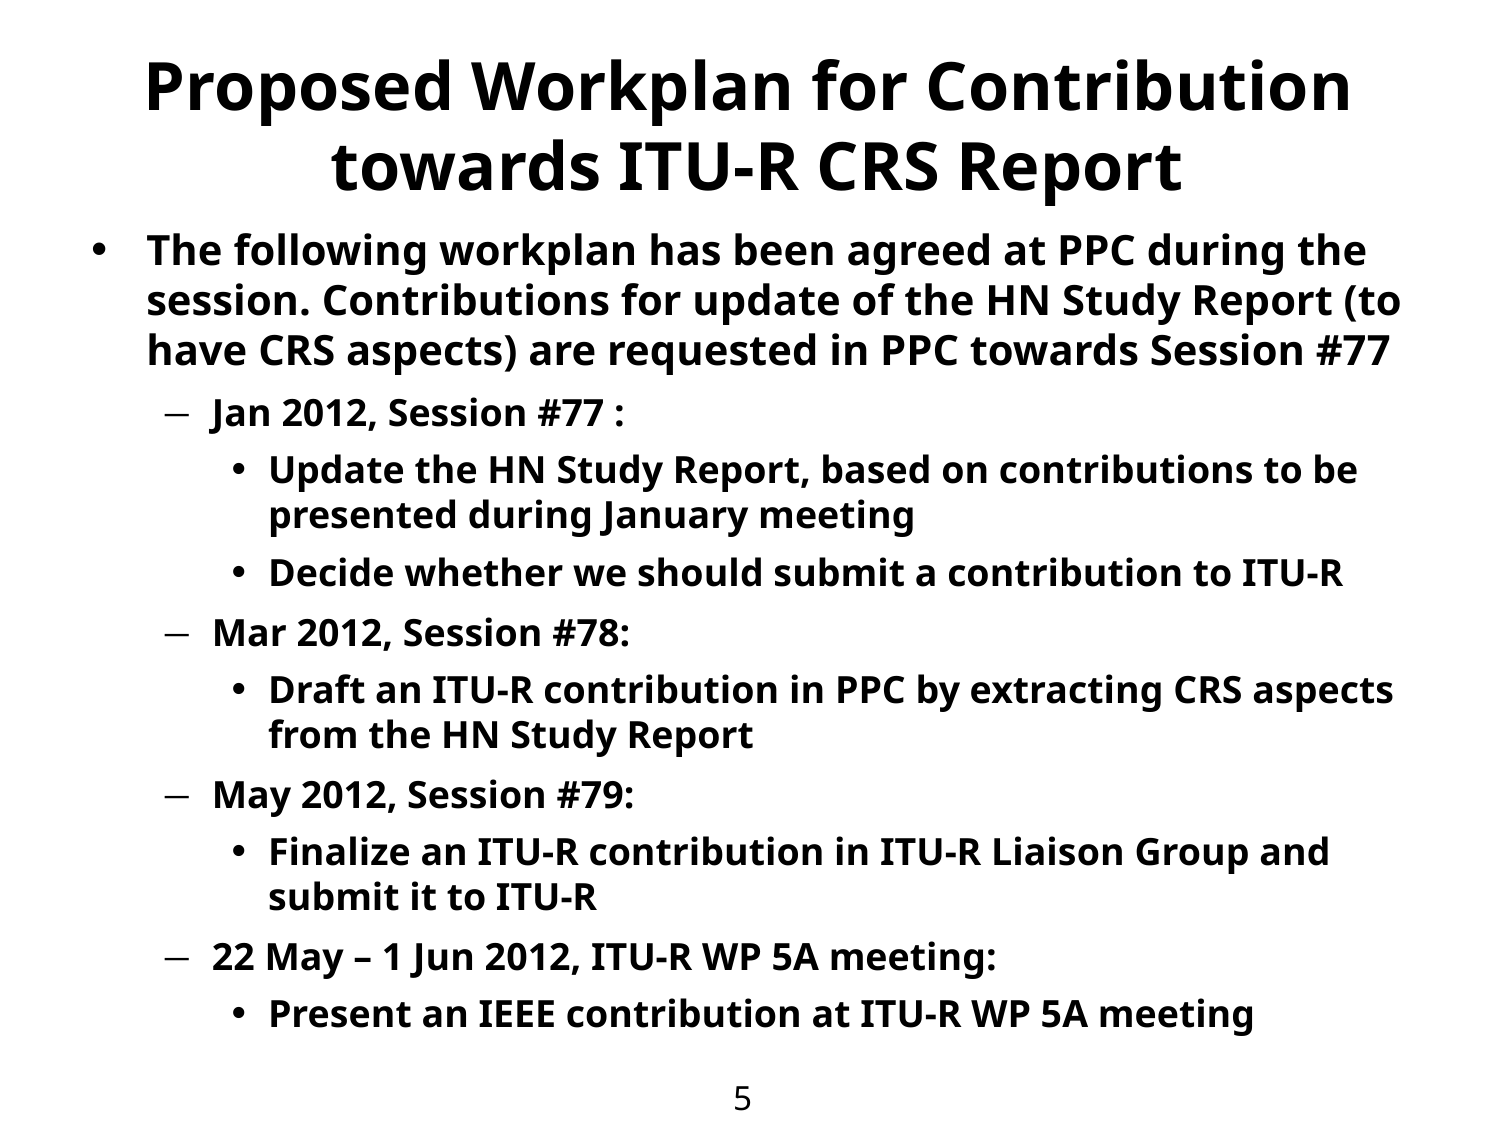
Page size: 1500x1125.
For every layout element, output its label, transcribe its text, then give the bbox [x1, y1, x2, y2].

title Proposed Workplan for Contribution towards ITU-R CRS Report [75, 36, 1425, 149]
list The following workplan has been agreed at PPC during the session. Contributions for update of the HN Study Report (to have CRS aspects) are requested in PPC towards Session #77 Jan 2012, Session #77 : Update the HN Study Report, based on contributions to be presented during January meeting Decide whether we should submit a contribution to ITU-R Mar 2012, Session #78: Draft an ITU-R contribution in PPC by extracting CRS aspects from the HN Study Report May 2012, Session #79: Finalize an ITU-R contribution in ITU-R Liaison Group and submit it to ITU-R 22 May – 1 Jun 2012, ITU-R WP 5A meeting: Present an IEEE contribution at ITU-R WP 5A meeting [75, 149, 1425, 1063]
